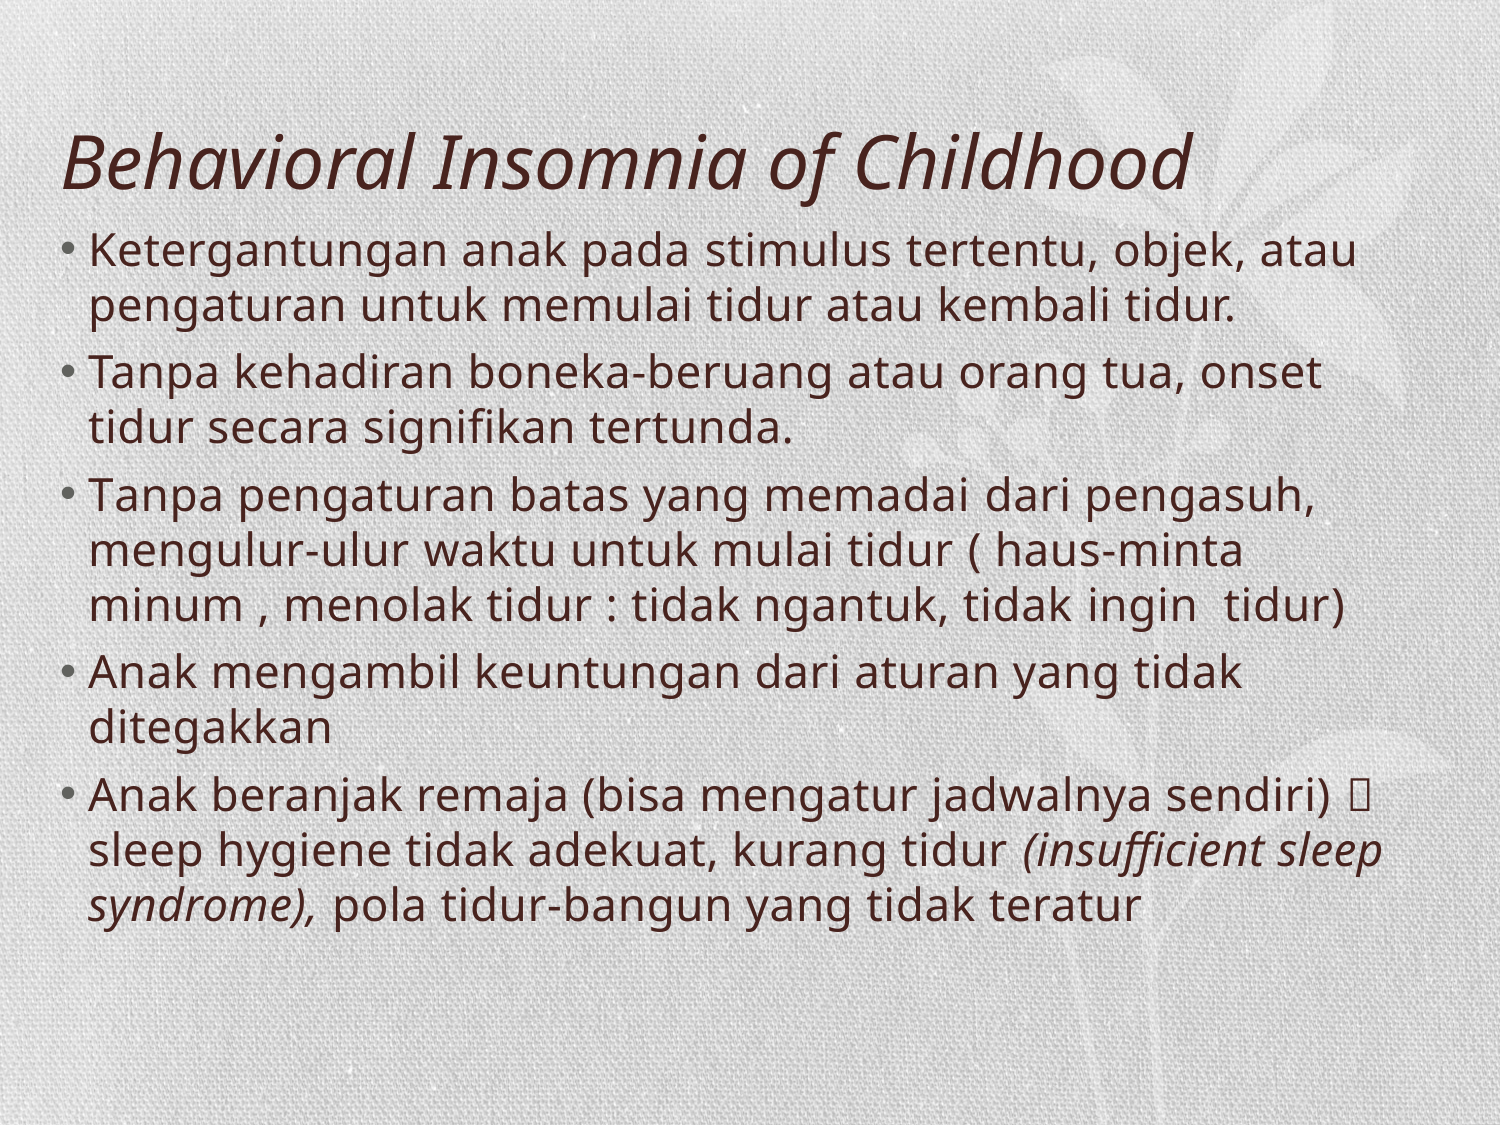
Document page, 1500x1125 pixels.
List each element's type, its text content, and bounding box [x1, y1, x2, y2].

list Ketergantungan anak pada stimulus tertentu, objek, atau pengaturan untuk memulai tidur atau kembali tidur. Tanpa kehadiran boneka-beruang atau orang tua, onset tidur secara signifikan tertunda. Tanpa pengaturan batas yang memadai dari pengasuh, mengulur-ulur waktu untuk mulai tidur ( haus-minta minum , menolak tidur : tidak ngantuk, tidak ingin tidur) Anak mengambil keuntungan dari aturan yang tidak ditegakkan Anak beranjak remaja (bisa mengatur jadwalnya sendiri)  sleep hygiene tidak adekuat, kurang tidur (insufficient sleep syndrome), pola tidur-bangun yang tidak teratur [45, 213, 1455, 1023]
title Behavioral Insomnia of Childhood [45, 37, 1455, 213]
